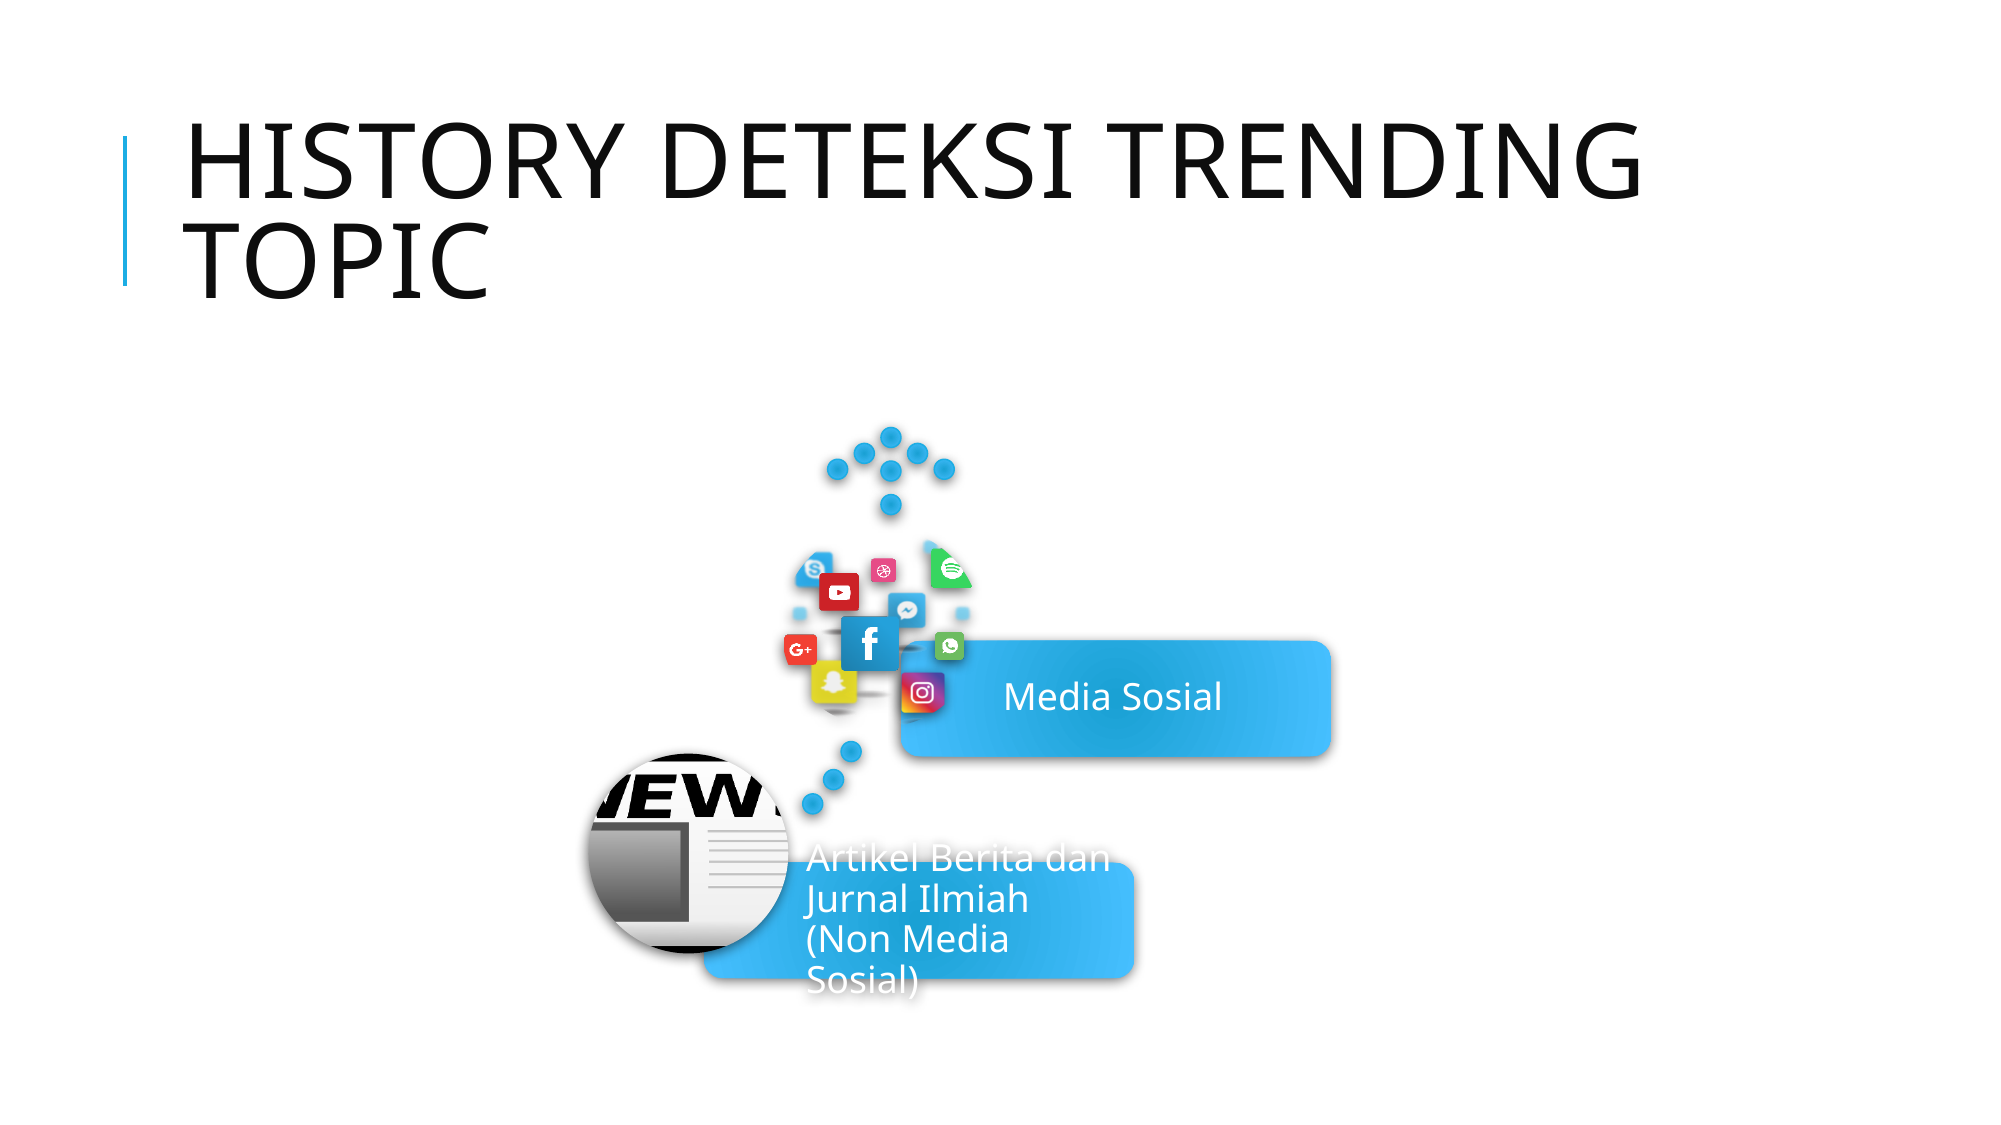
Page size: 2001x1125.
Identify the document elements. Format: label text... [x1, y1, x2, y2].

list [167, 374, 1763, 1036]
title HISTORY DETEKSI TRENDING TOPIC [168, 96, 1763, 342]
